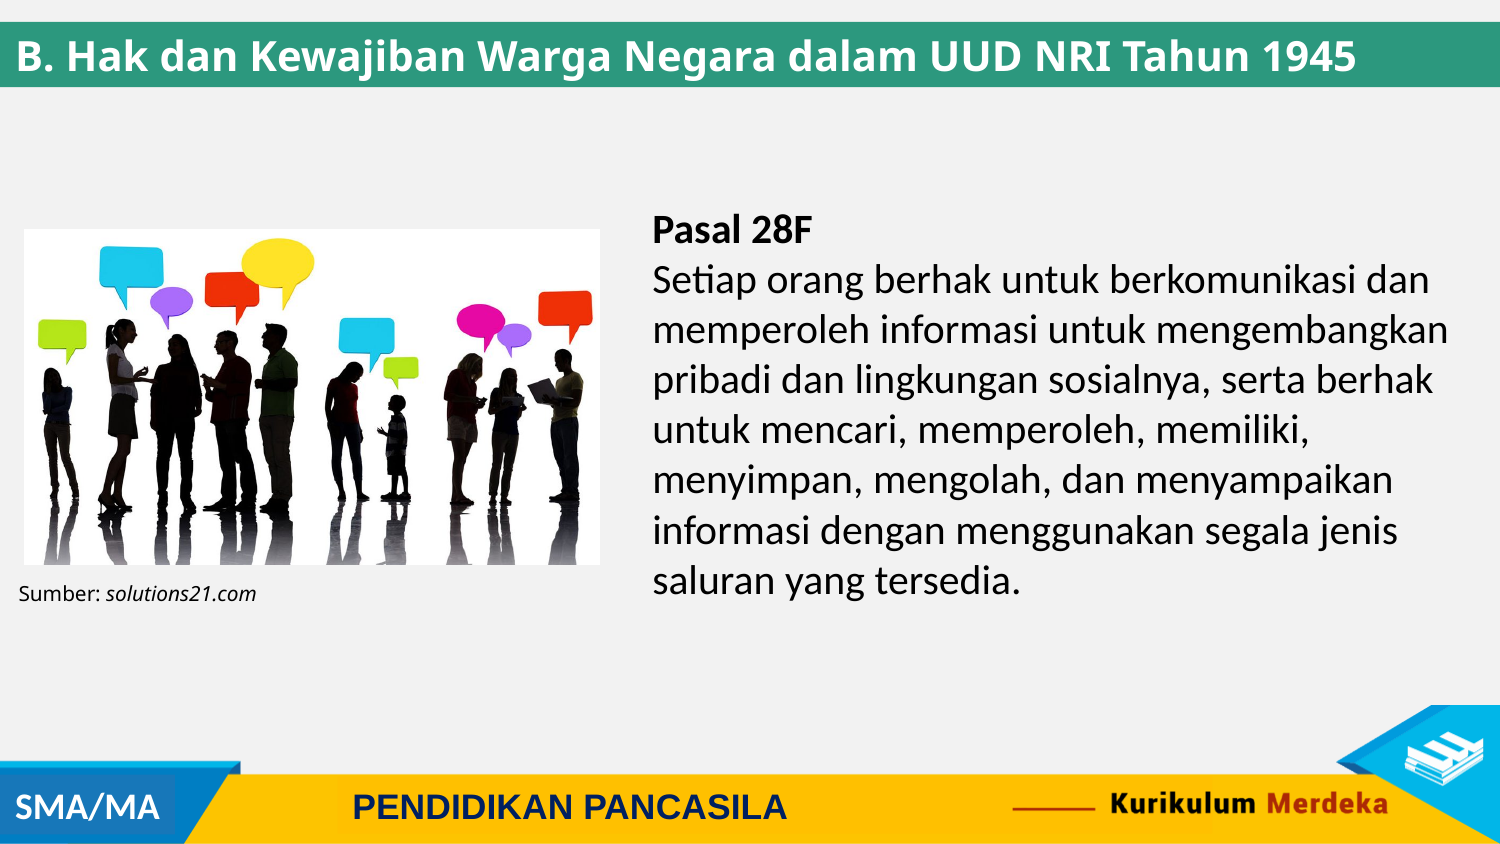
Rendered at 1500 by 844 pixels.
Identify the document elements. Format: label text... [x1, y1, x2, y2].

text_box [0, 705, 1500, 844]
text_box B. Hak dan Kewajiban Warga Negara dalam UUD NRI Tahun 1945 [0, 20, 1500, 89]
text_box Sumber: solutions21.com [3, 573, 364, 614]
picture [24, 229, 601, 565]
text_box Pasal 28F Setiap orang berhak untuk berkomunikasi dan memperoleh informasi untuk mengembangkan pribadi dan lingkungan sosialnya, serta berhak untuk mencari, memperoleh, memiliki, menyimpan, mengolah, dan menyampaikan informasi dengan menggunakan segala jenis saluran yang tersedia. [637, 194, 1500, 610]
